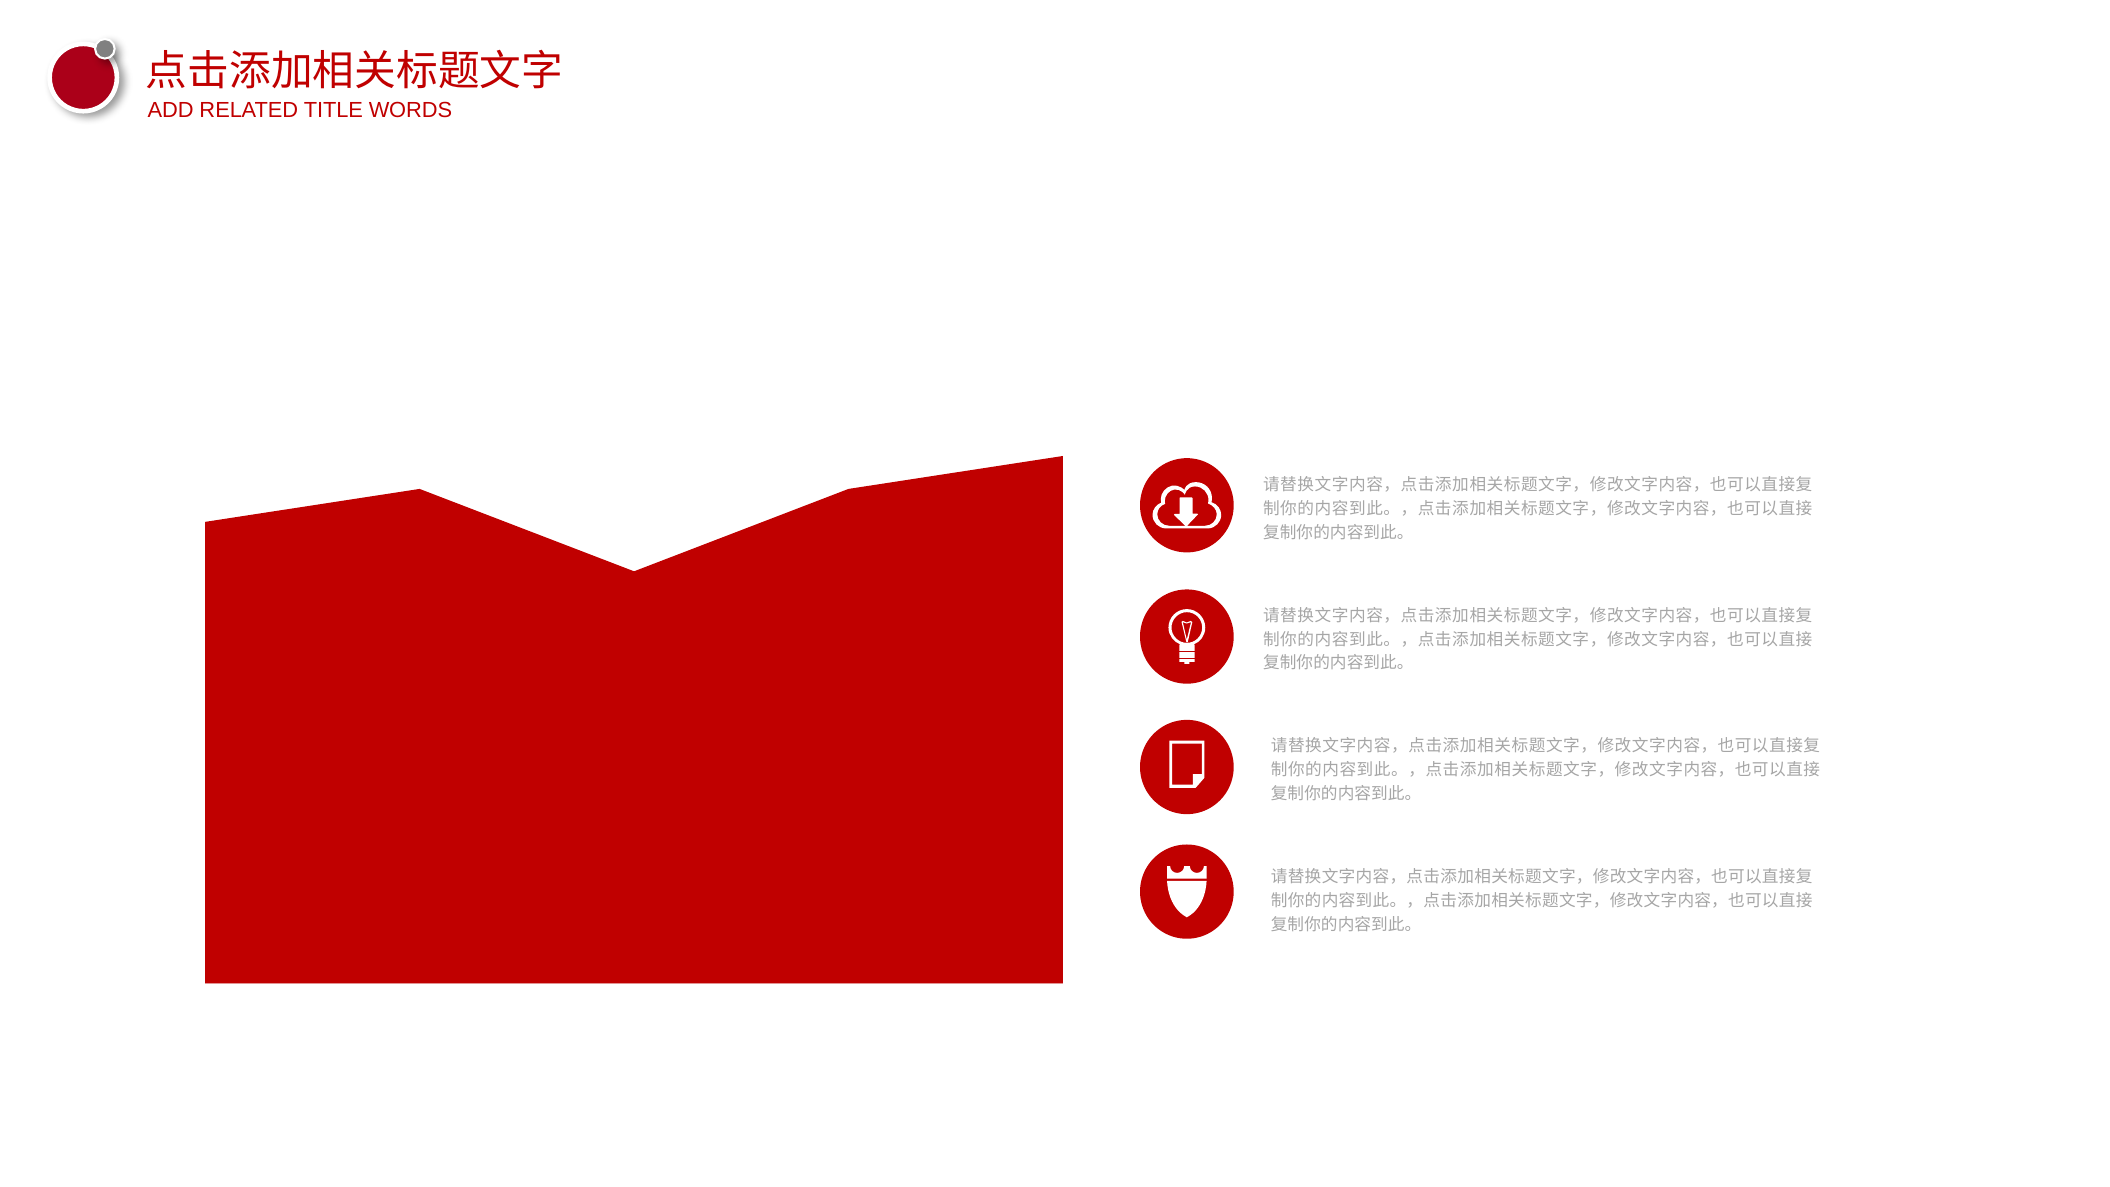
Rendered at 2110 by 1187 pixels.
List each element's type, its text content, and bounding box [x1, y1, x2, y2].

text_box [1138, 843, 1235, 940]
text_box [1169, 740, 1205, 788]
chart [187, 394, 1081, 996]
text_box 请替换文字内容，点击添加相关标题文字，修改文字内容，也可以直接复制你的内容到此。，点击添加相关标题文字，修改文字内容，也可以直接复制你的内容到此。 [1262, 727, 1829, 807]
text_box [1138, 457, 1235, 554]
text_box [1168, 609, 1206, 664]
text_box 请替换文字内容，点击添加相关标题文字，修改文字内容，也可以直接复制你的内容到此。，点击添加相关标题文字，修改文字内容，也可以直接复制你的内容到此。 [1255, 596, 1822, 677]
text_box [48, 42, 118, 113]
text_box [94, 37, 116, 60]
text_box [1138, 718, 1235, 816]
text_box ADD RELATED TITLE WORDS [147, 96, 453, 123]
text_box 请替换文字内容，点击添加相关标题文字，修改文字内容，也可以直接复制你的内容到此。，点击添加相关标题文字，修改文字内容，也可以直接复制你的内容到此。 [1255, 466, 1822, 546]
text_box 请替换文字内容，点击添加相关标题文字，修改文字内容，也可以直接复制你的内容到此。，点击添加相关标题文字，修改文字内容，也可以直接复制你的内容到此。 [1262, 857, 1822, 938]
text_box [1167, 865, 1207, 918]
text_box [1152, 482, 1222, 529]
text_box [1138, 588, 1235, 685]
text_box 点击添加相关标题文字 [145, 43, 564, 95]
